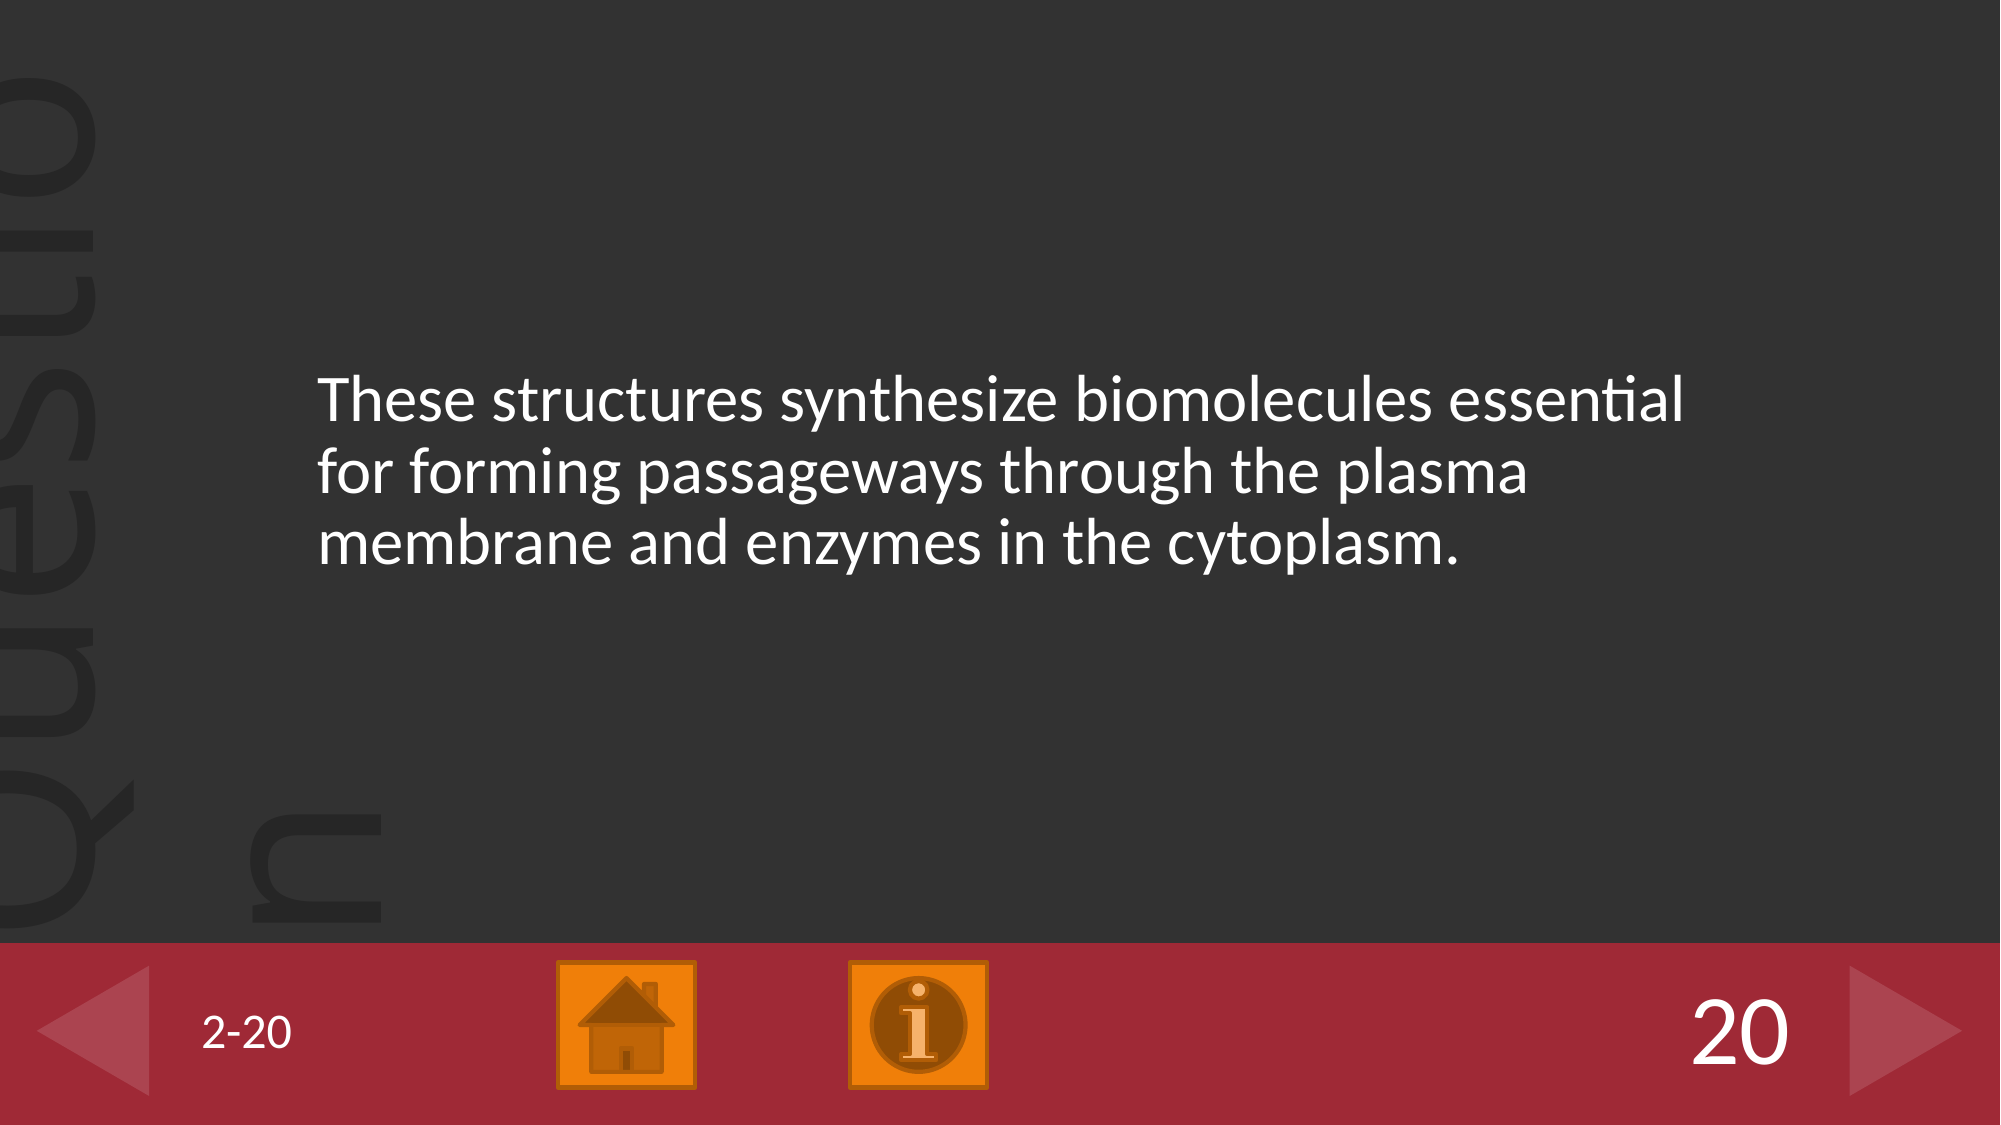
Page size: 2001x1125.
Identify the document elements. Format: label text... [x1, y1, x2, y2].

text_box [848, 960, 989, 967]
title 2-20 [185, 967, 1494, 1097]
list 20 [1494, 967, 1806, 1097]
list These structures synthesize biomolecules essential for forming passageways through the plasma membrane and enzymes in the cytoplasm. [302, 307, 1760, 636]
text_box [556, 960, 697, 967]
